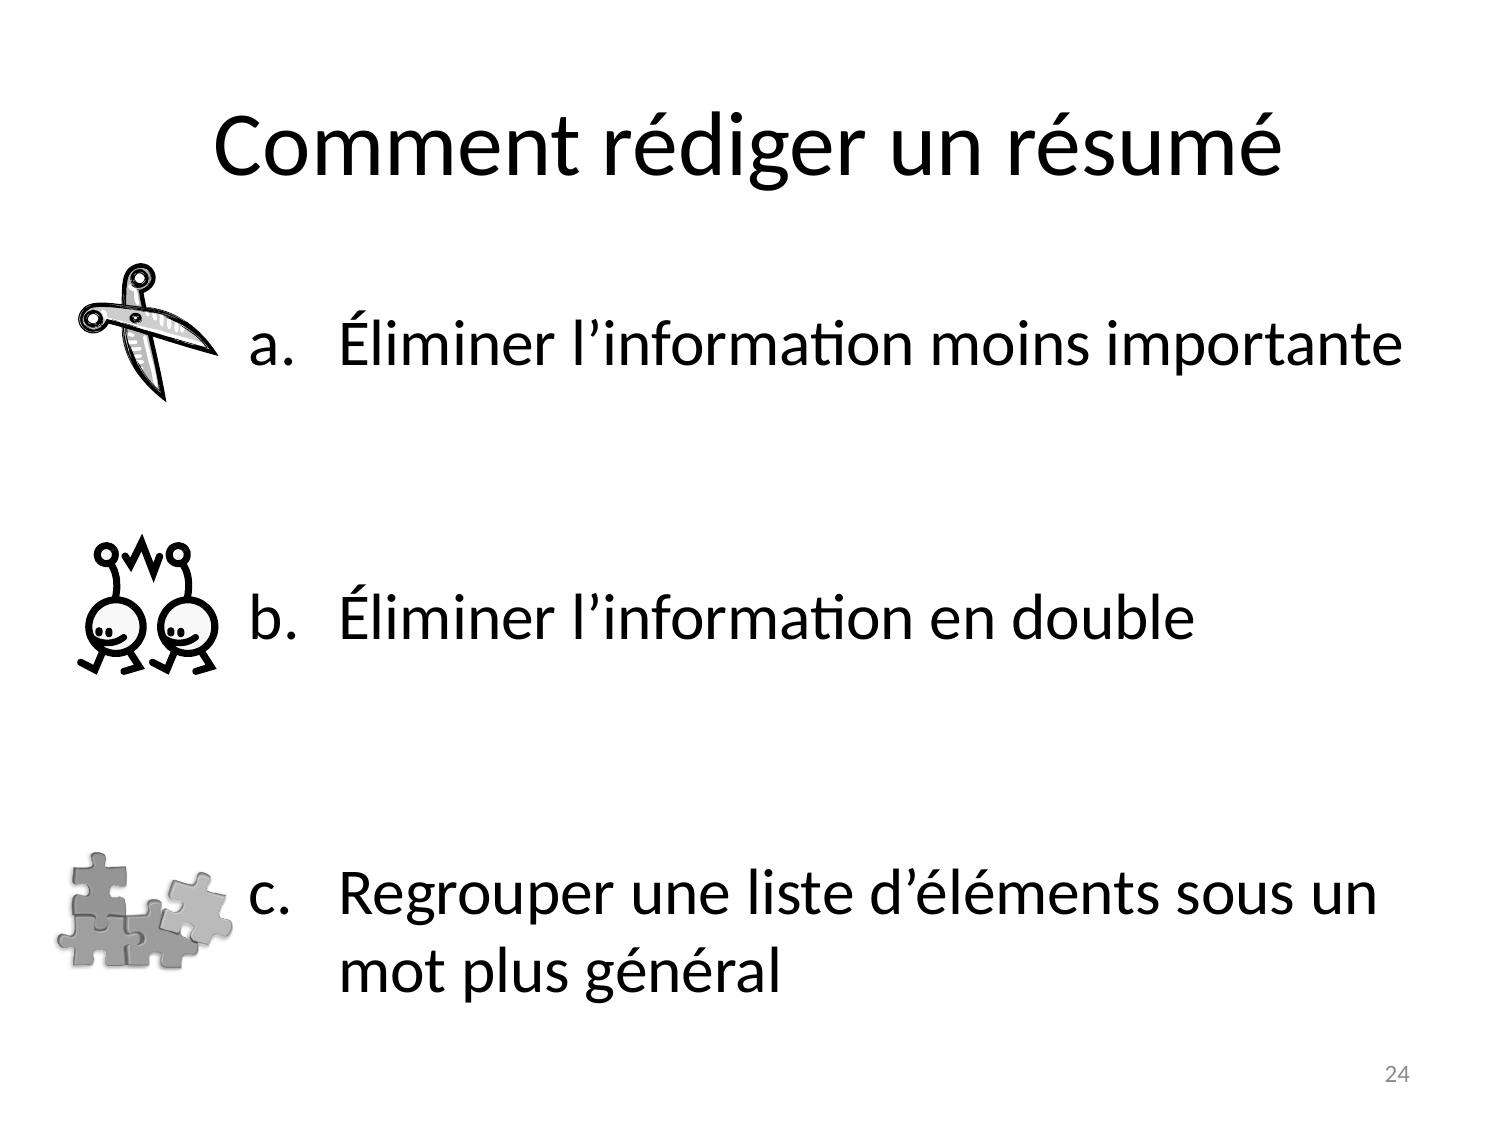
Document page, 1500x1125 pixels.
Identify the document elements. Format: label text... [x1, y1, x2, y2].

list Éliminer l’information moins importante Éliminer l’information en double Regrouper une liste d’éléments sous un mot plus général [75, 292, 1425, 1035]
slide_number 24 [1074, 1042, 1425, 1103]
title Comment rédiger un résumé [75, 45, 1425, 233]
picture [52, 828, 235, 995]
picture [76, 533, 219, 676]
picture [76, 261, 219, 404]
